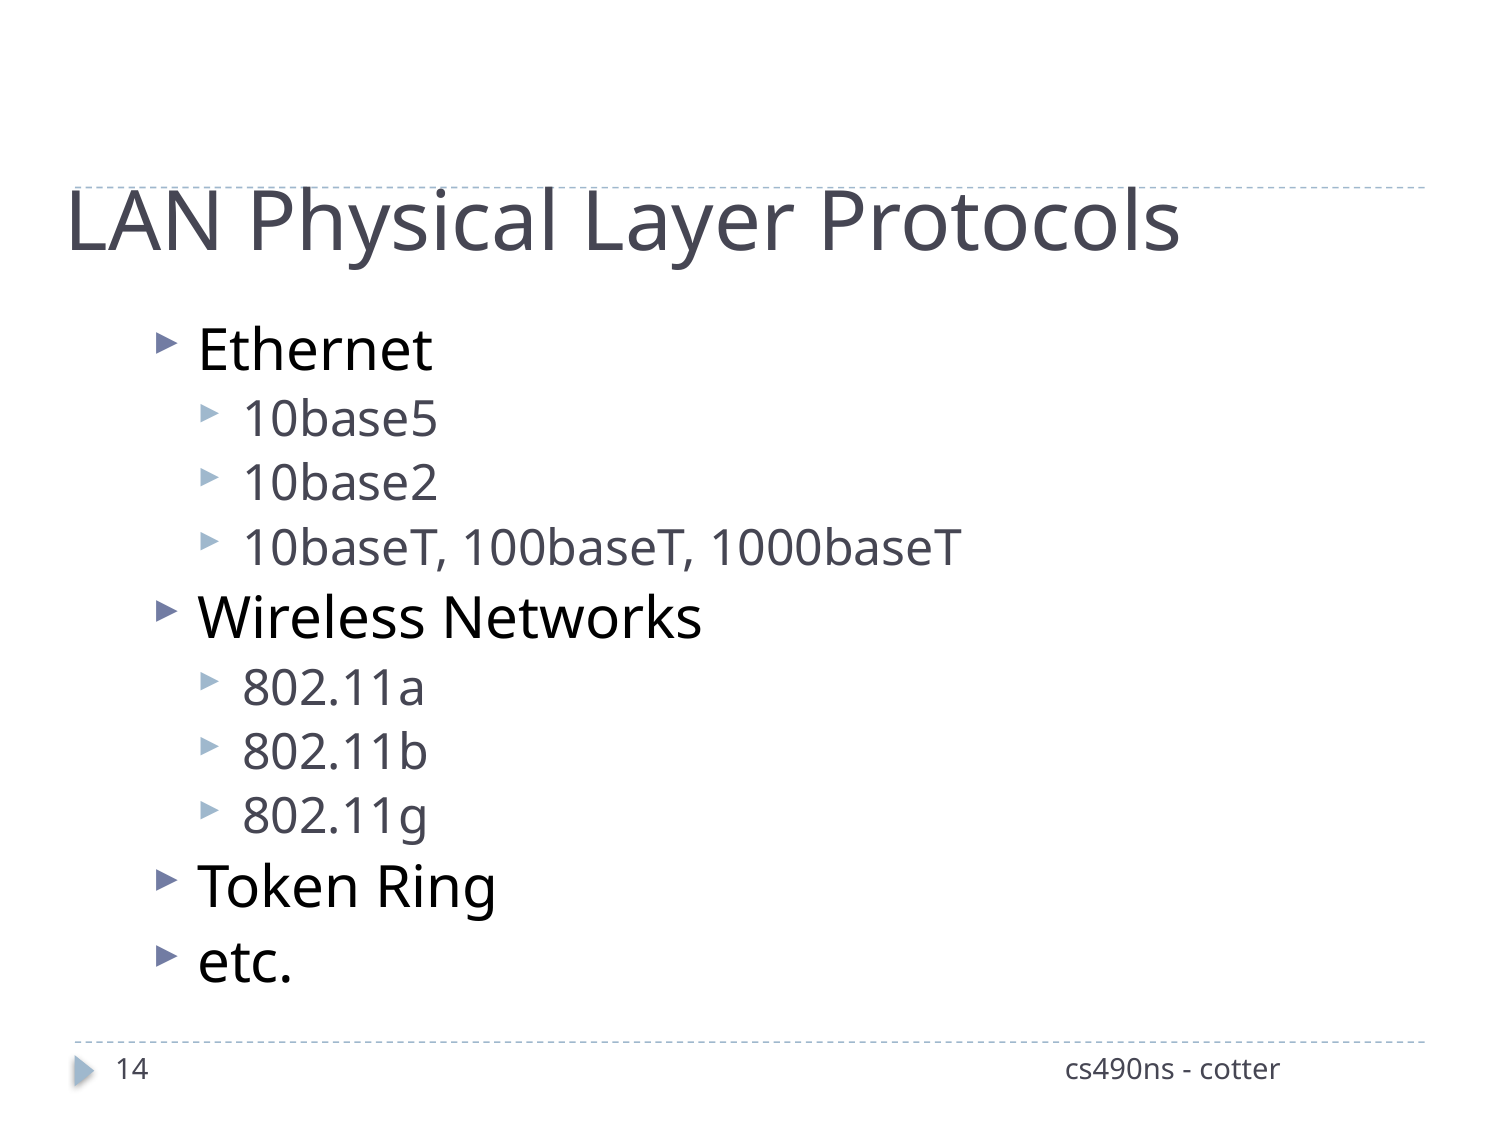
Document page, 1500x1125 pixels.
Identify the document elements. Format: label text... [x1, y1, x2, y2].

slide_number 14 [100, 1042, 426, 1103]
title LAN Physical Layer Protocols [50, 40, 1451, 275]
list Ethernet 10base5 10base2 10baseT, 100baseT, 1000baseT Wireless Networks 802.11a 802.11b 802.11g Token Ring etc. [137, 312, 1451, 1025]
slide_number cs490ns - cotter [1050, 1042, 1426, 1103]
